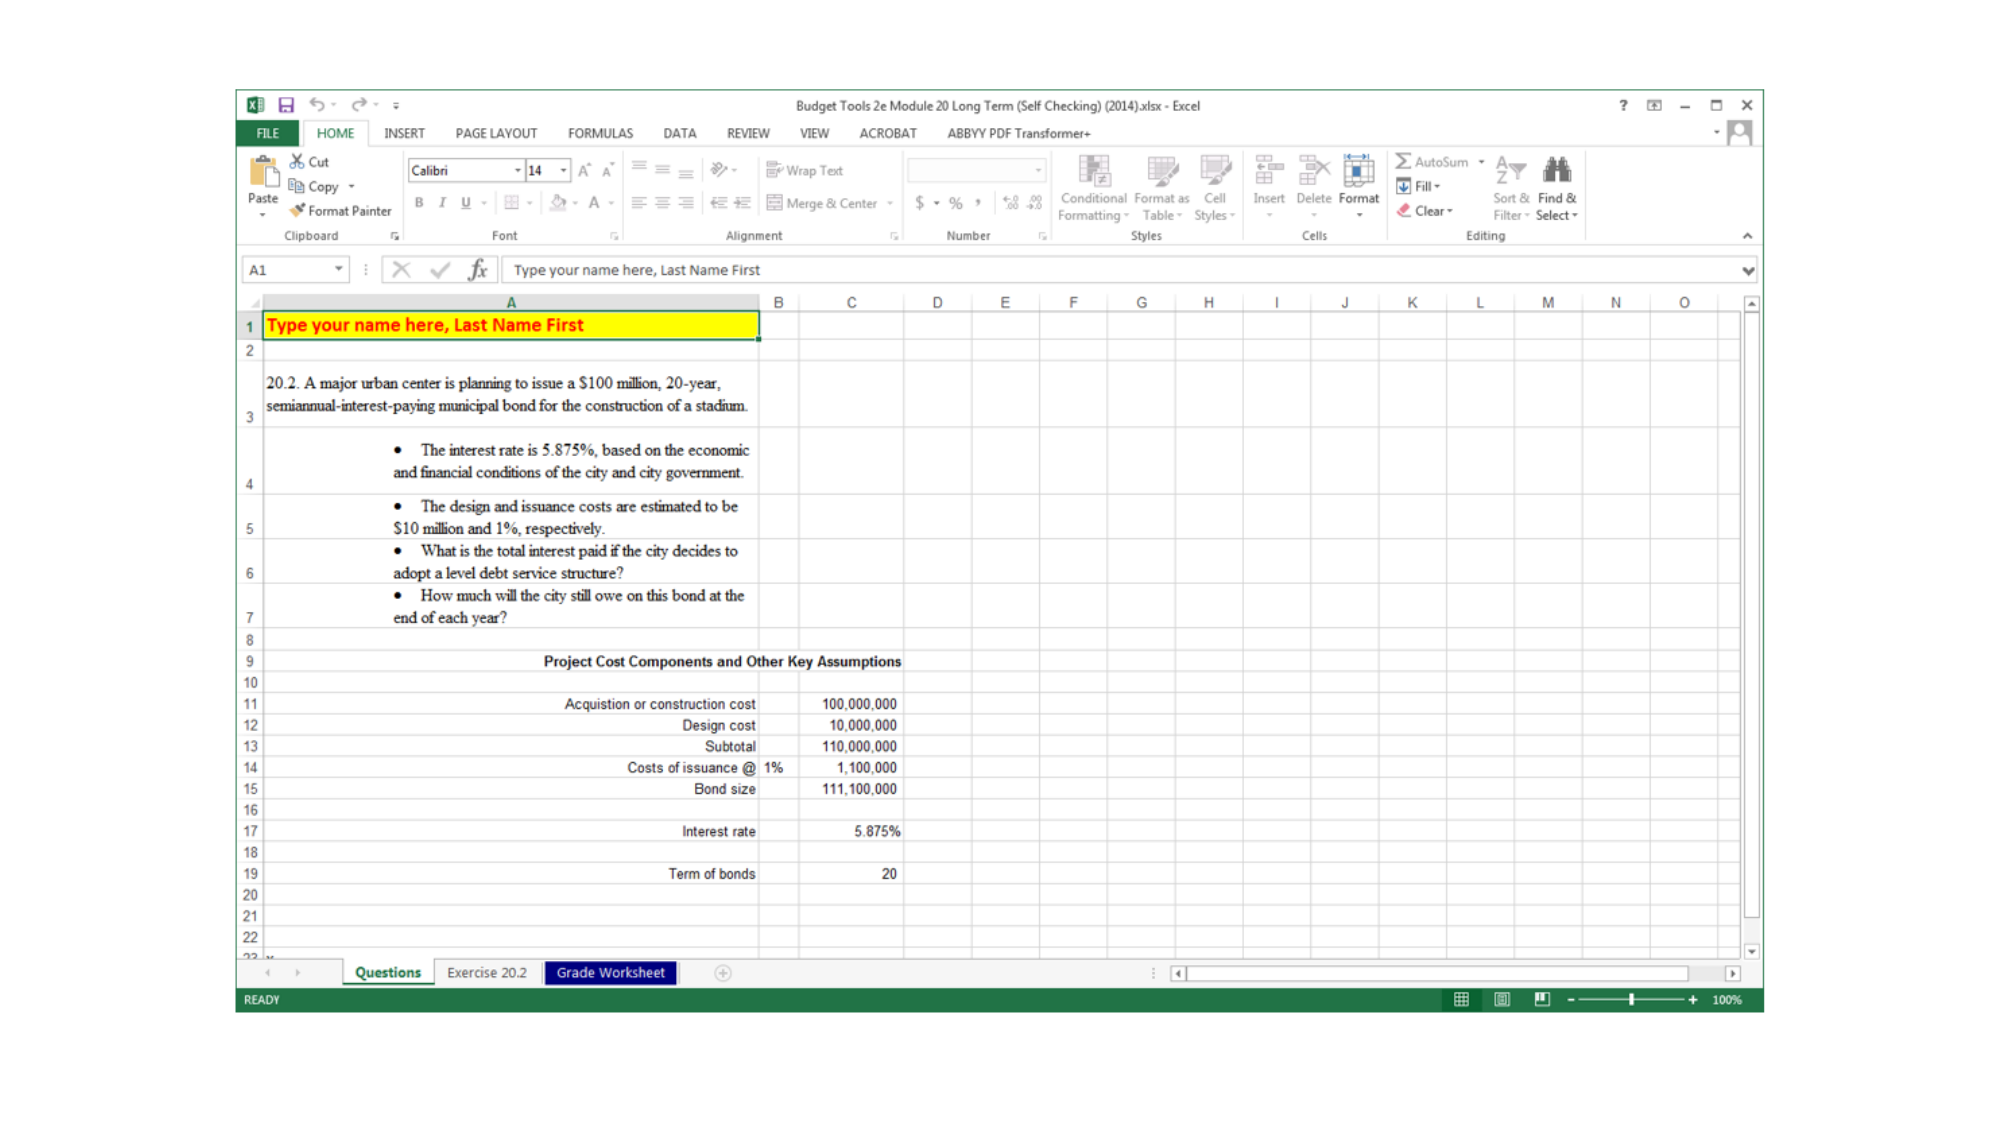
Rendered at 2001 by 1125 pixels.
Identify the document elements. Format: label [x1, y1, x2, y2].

list [233, 88, 1767, 1014]
